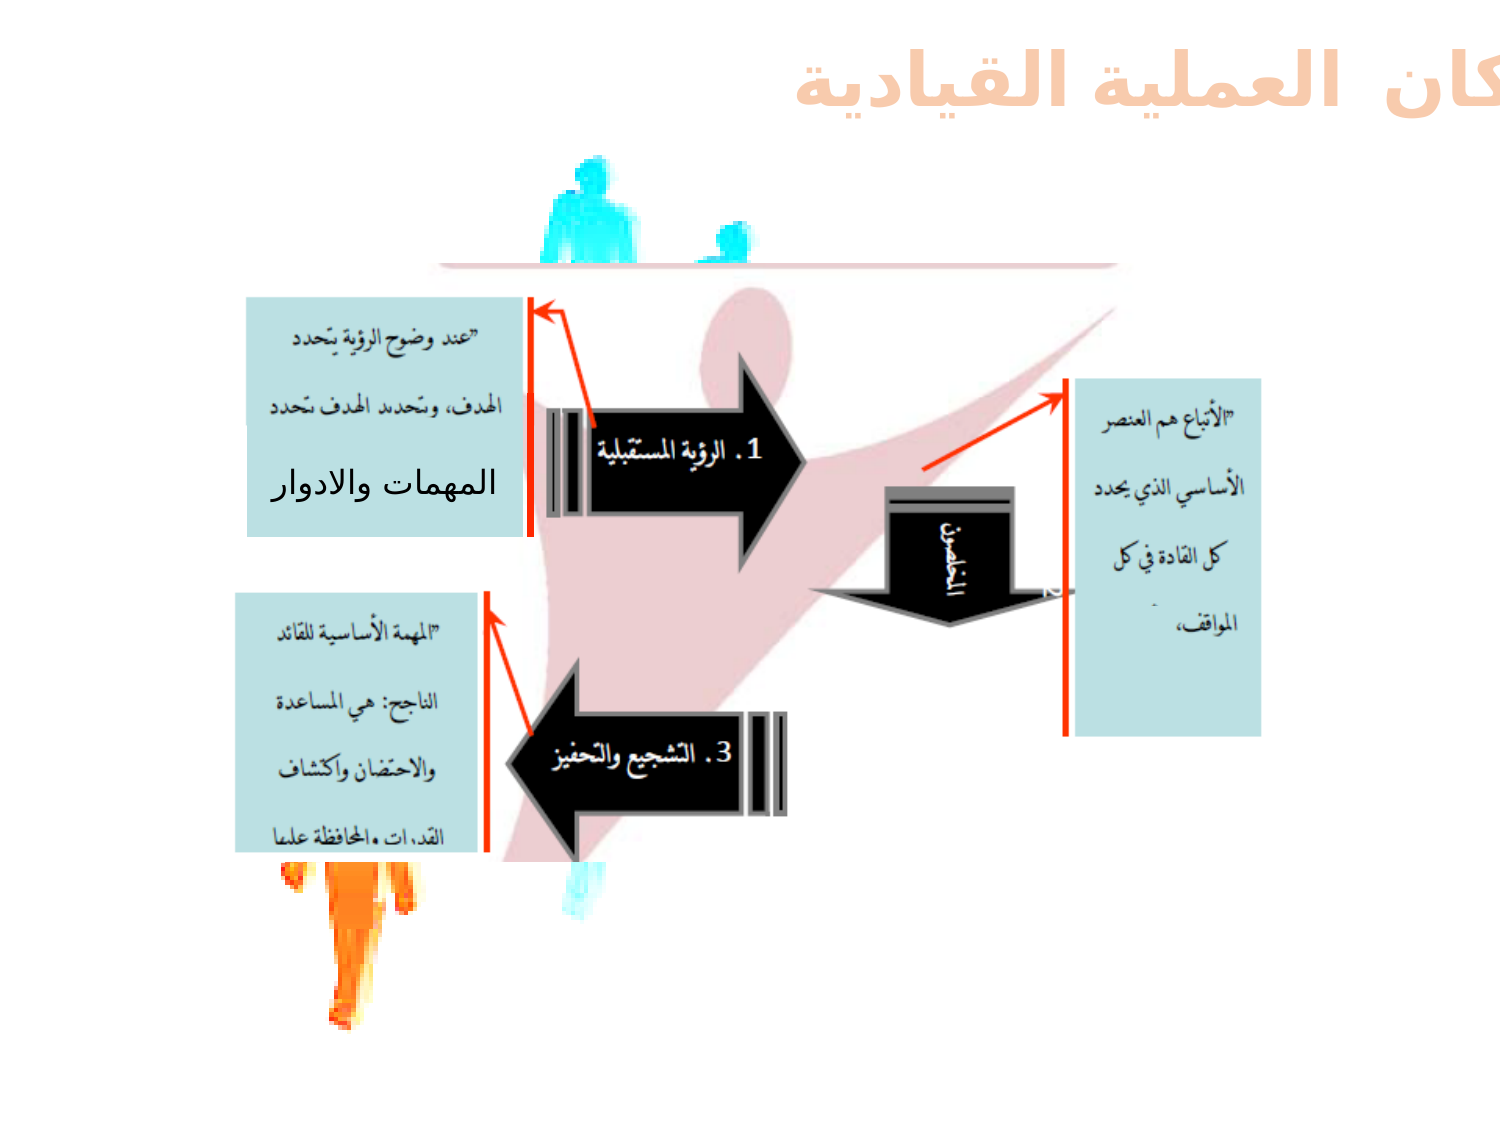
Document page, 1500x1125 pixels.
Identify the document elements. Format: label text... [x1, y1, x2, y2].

text_box أركان العملية القيادية [777, 24, 1500, 130]
picture [226, 120, 1274, 1061]
